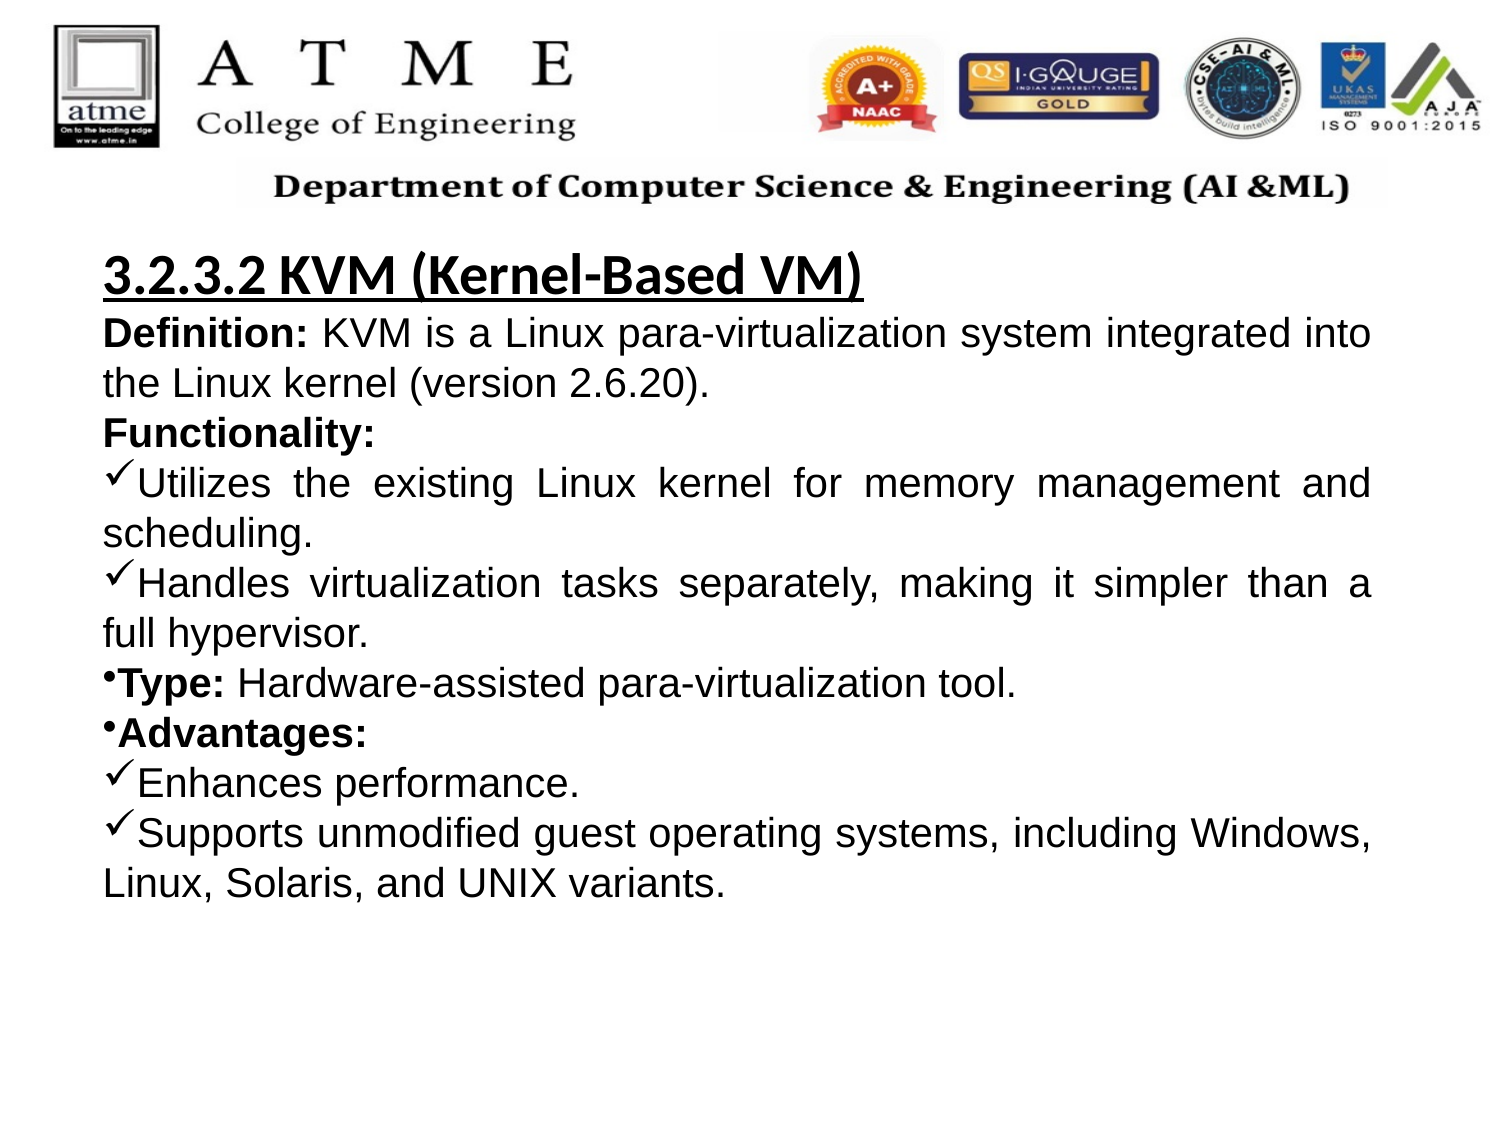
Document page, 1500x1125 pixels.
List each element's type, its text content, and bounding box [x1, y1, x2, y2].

picture [24, 0, 1500, 226]
text_box 3.2.3.2 KVM (Kernel-Based VM) Definition: KVM is a Linux para-virtualization system integrated into the Linux kernel (version 2.6.20). Functionality: Utilizes the existing Linux kernel for memory management and scheduling. Handles virtualization tasks separately, making it simpler than a full hypervisor. Type: Hardware-assisted para-virtualization tool. Advantages: Enhances performance. Supports unmodified guest operating systems, including Windows, Linux, Solaris, and UNIX variants. [87, 234, 1388, 964]
